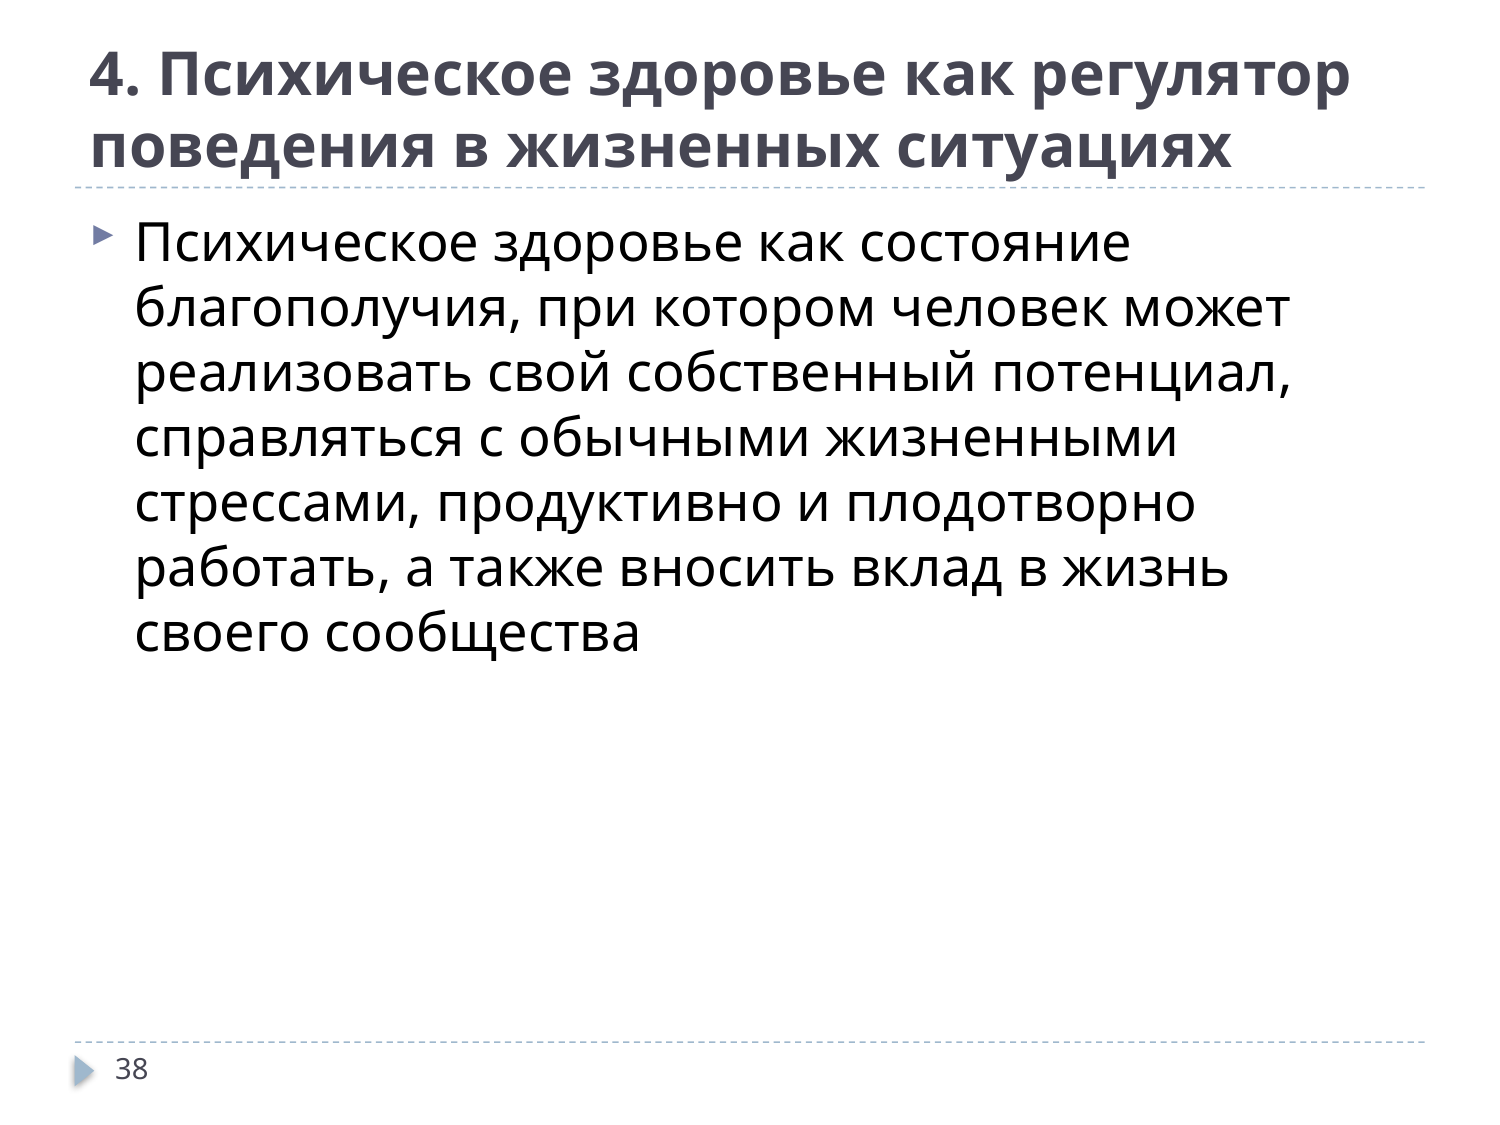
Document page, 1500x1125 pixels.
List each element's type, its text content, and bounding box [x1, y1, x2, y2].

list Психическое здоровье как состояние благополучия, при котором человек может реализовать свой собственный потенциал, справляться с обычными жизненными стрессами, продуктивно и плодотворно работать, а также вносить вклад в жизнь своего сообщества [75, 200, 1425, 1010]
slide_number 38 [100, 1042, 426, 1103]
title 4. Психическое здоровье как регулятор поведения в жизненных ситуациях [75, 24, 1425, 188]
